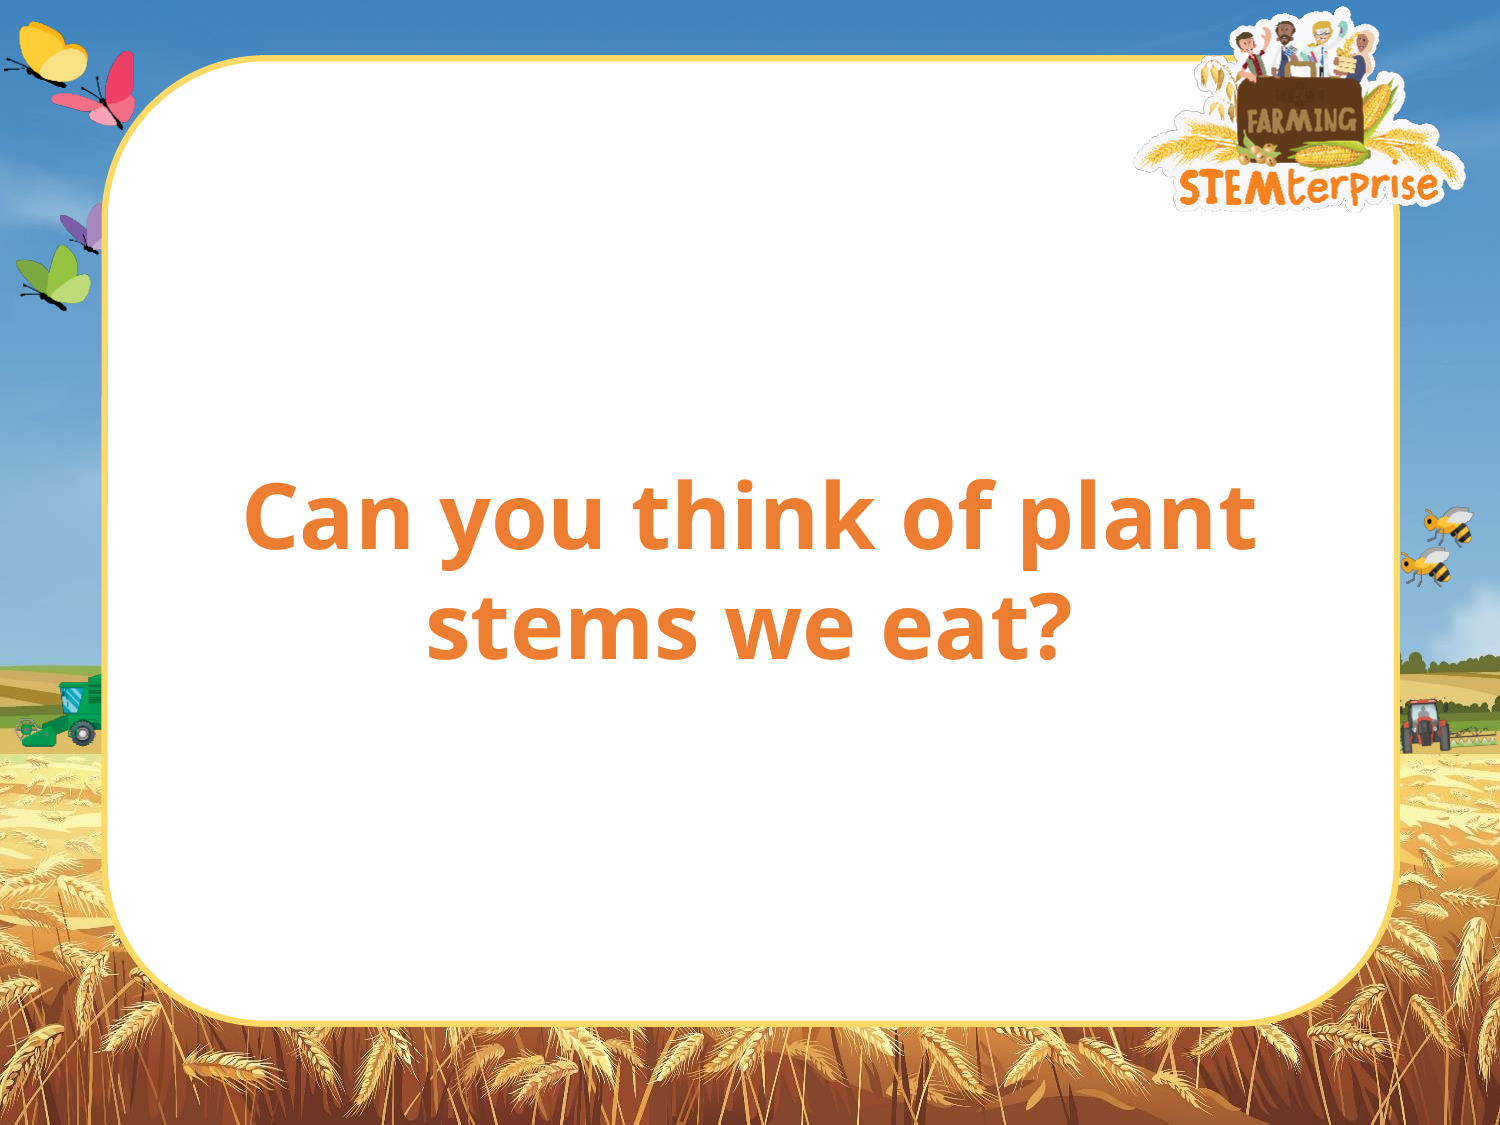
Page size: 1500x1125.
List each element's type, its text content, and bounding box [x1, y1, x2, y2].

list Can you think of plant stems we eat? [129, 315, 1371, 1085]
picture [0, 0, 1500, 1125]
